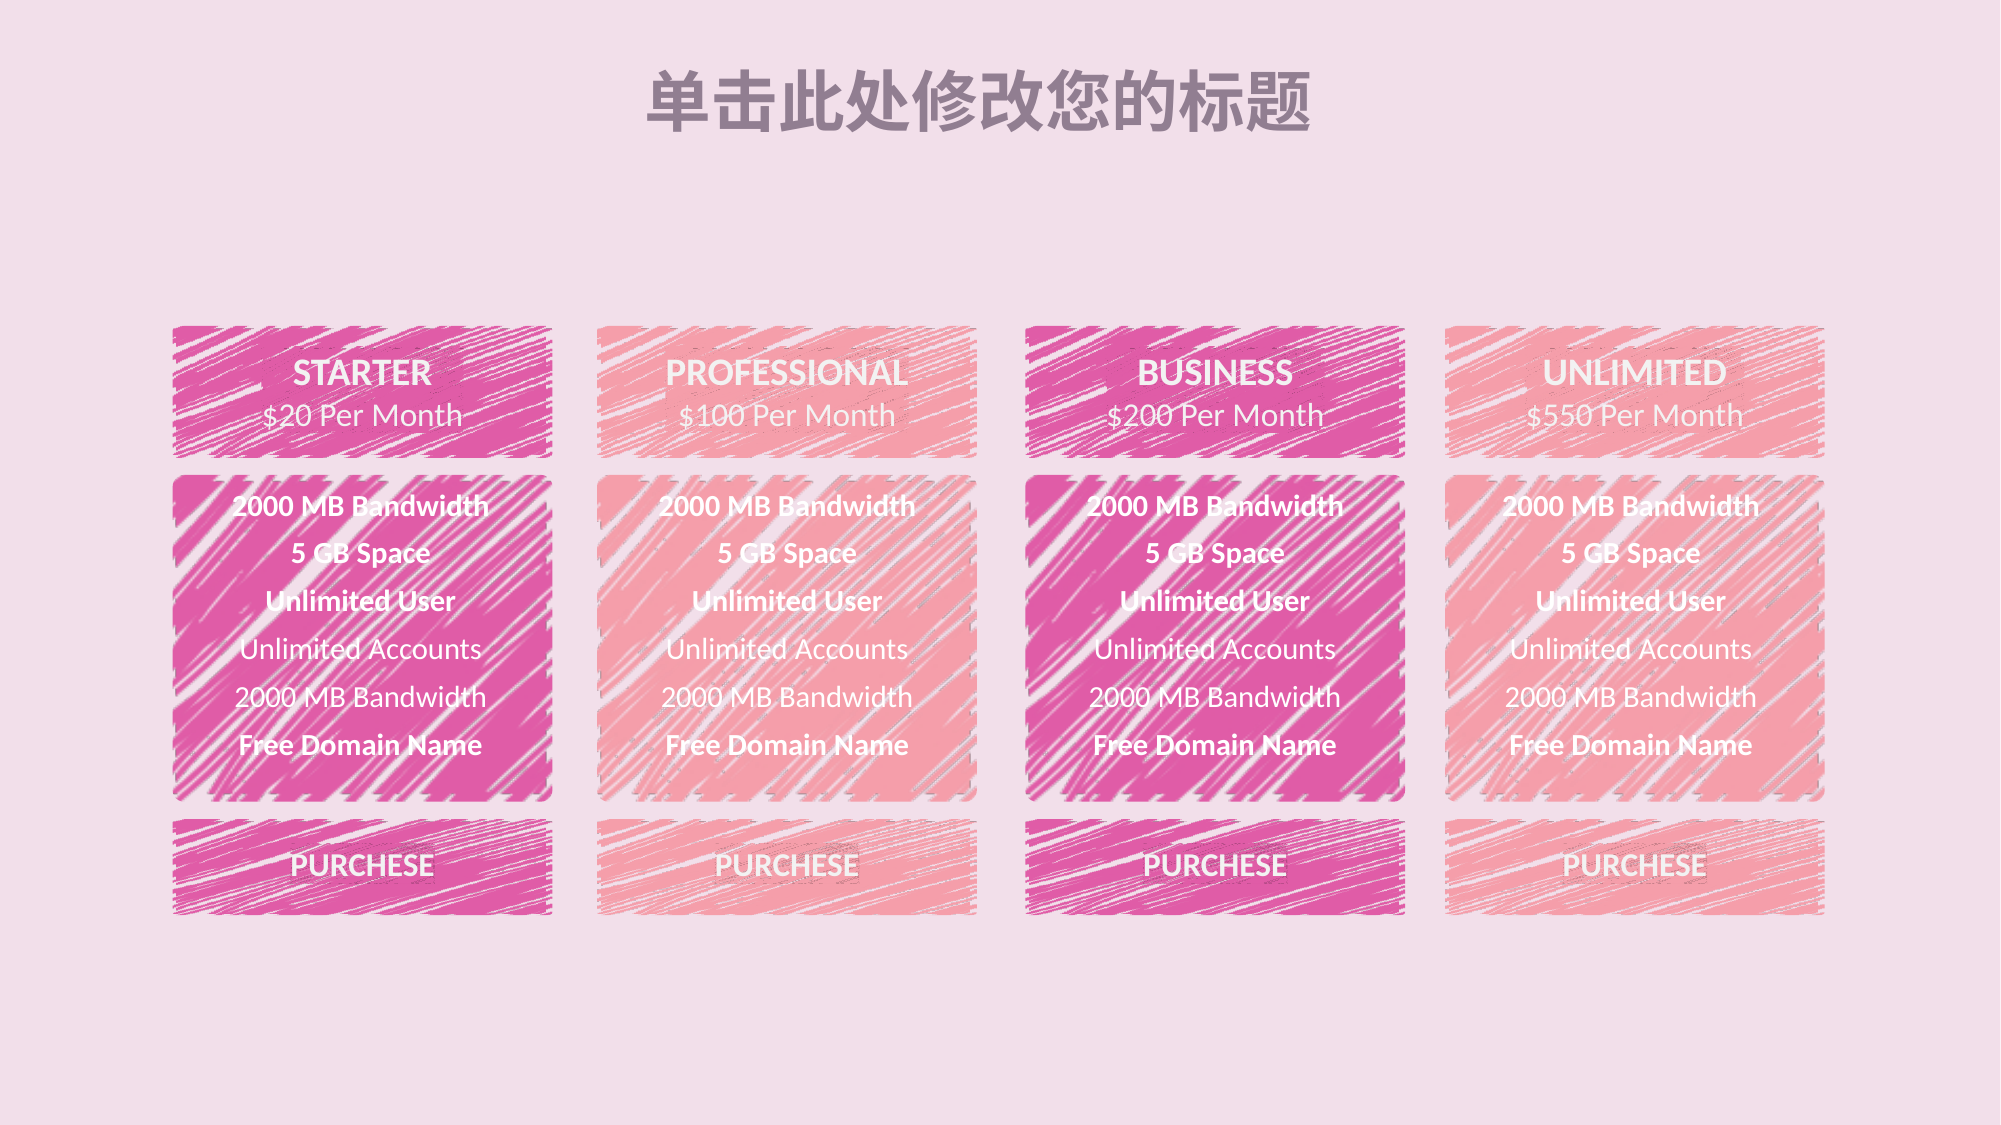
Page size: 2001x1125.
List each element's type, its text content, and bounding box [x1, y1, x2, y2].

text_box 2000 MB Bandwidth 5 GB Space Unlimited User Unlimited Accounts 2000 MB Bandwidth Free Domain Name [1457, 478, 1805, 769]
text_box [172, 325, 553, 459]
text_box 2000 MB Bandwidth 5 GB Space Unlimited User Unlimited Accounts 2000 MB Bandwidth Free Domain Name [1041, 478, 1389, 769]
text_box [172, 818, 553, 916]
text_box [1025, 818, 1406, 916]
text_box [1444, 818, 1825, 916]
text_box 2000 MB Bandwidth 5 GB Space Unlimited User Unlimited Accounts 2000 MB Bandwidth Free Domain Name [186, 478, 535, 769]
text_box [594, 472, 979, 804]
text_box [1025, 325, 1406, 459]
text_box 2000 MB Bandwidth 5 GB Space Unlimited User Unlimited Accounts 2000 MB Bandwidth Free Domain Name [613, 478, 961, 769]
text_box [1444, 325, 1825, 459]
text_box [170, 472, 555, 804]
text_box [596, 325, 978, 459]
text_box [596, 818, 978, 916]
text_box 单击此处修改您的标题 [573, 52, 1384, 148]
text_box [1442, 472, 1827, 804]
text_box [1023, 472, 1408, 804]
